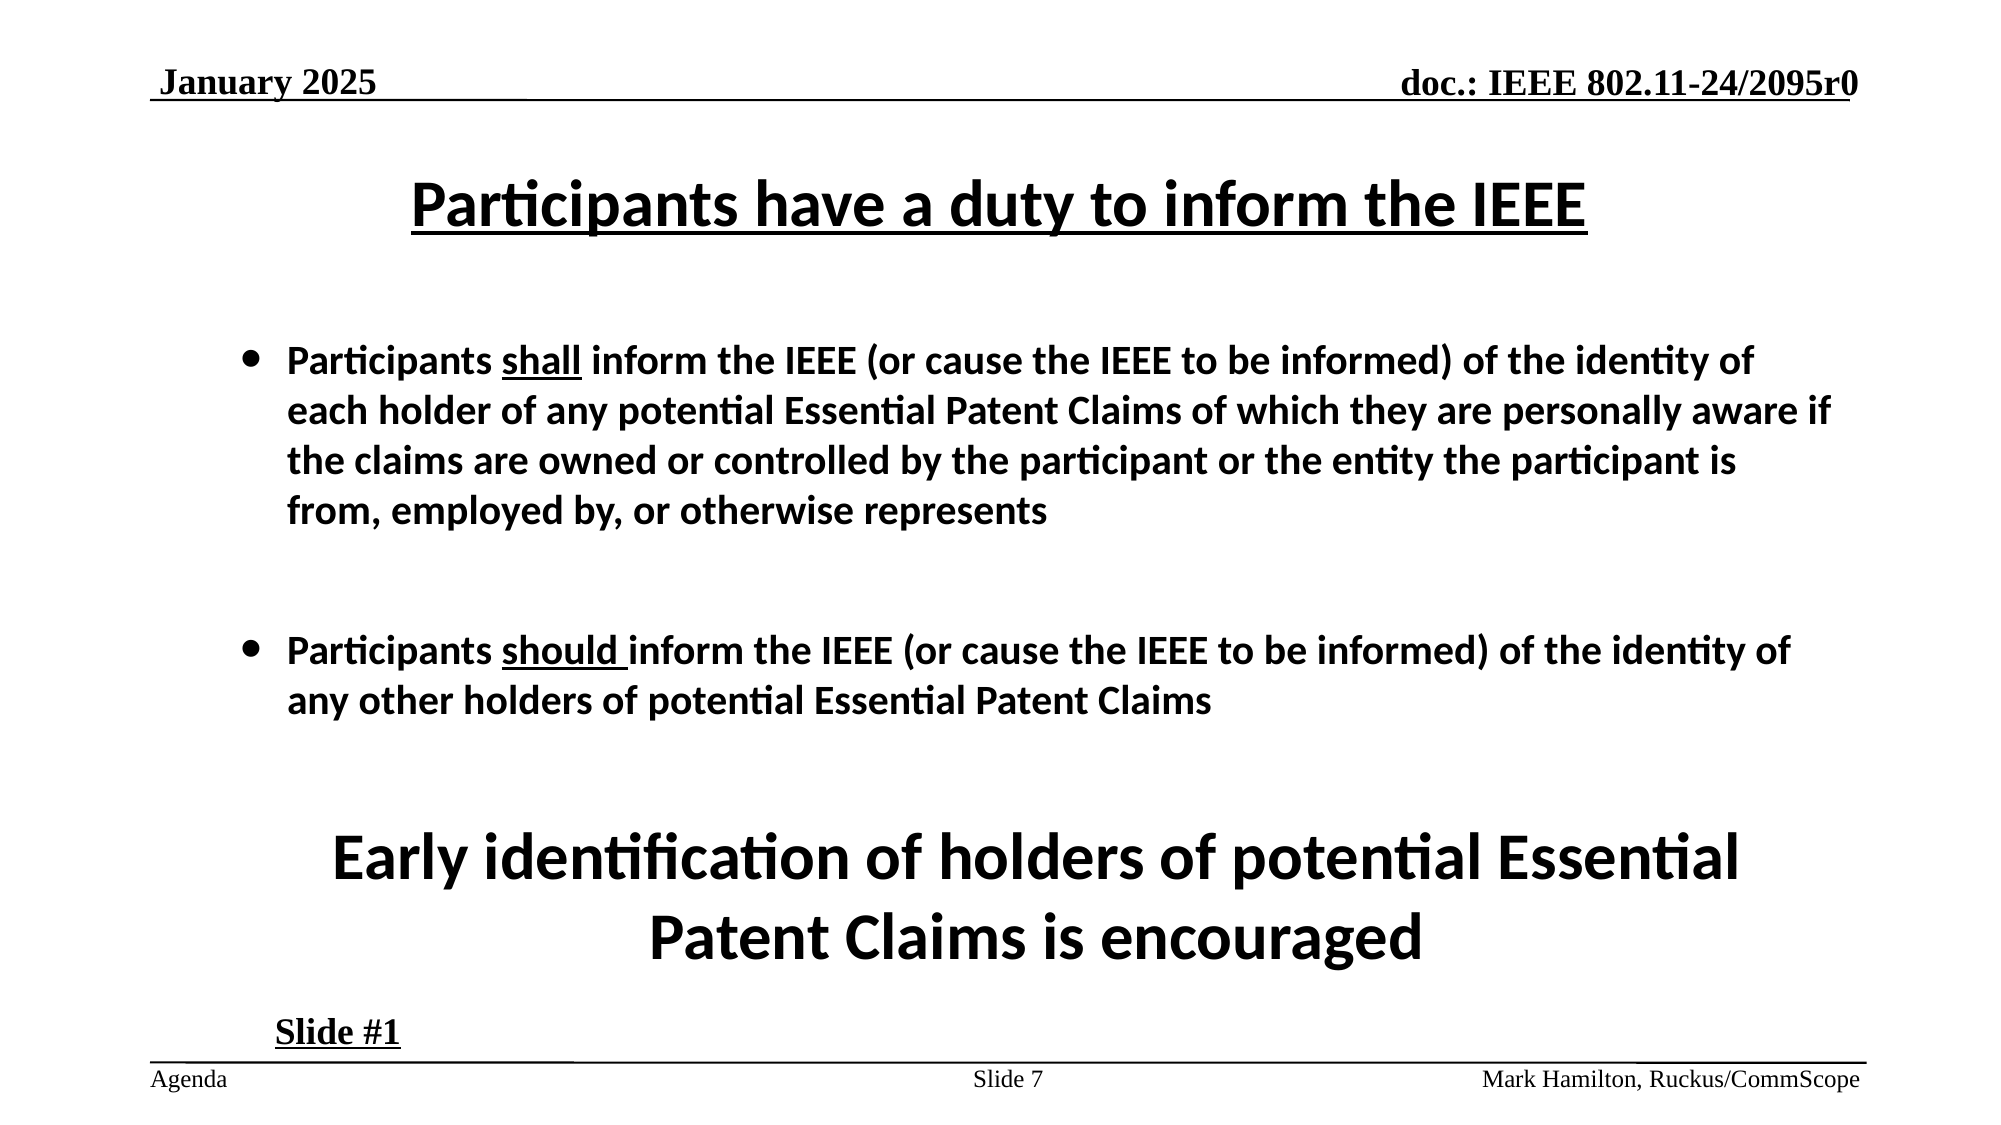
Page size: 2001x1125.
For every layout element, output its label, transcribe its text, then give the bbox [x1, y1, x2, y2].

slide_number Slide 7 [950, 1061, 1067, 1123]
list Participants shall inform the IEEE (or cause the IEEE to be informed) of the identity of each holder of any potential Essential Patent Claims of which they are personally aware if the claims are owned or controlled by the participant or the entity the participant is from, employed by, or otherwise represents Participants should inform the IEEE (or cause the IEEE to be informed) of the identity of any other holders of potential Essential Patent Claims Early identification of holders of potential Essential Patent Claims is encouraged [149, 324, 1850, 1000]
title Participants have a duty to inform the IEEE [149, 112, 1850, 288]
text_box Slide #1 [260, 999, 417, 1060]
